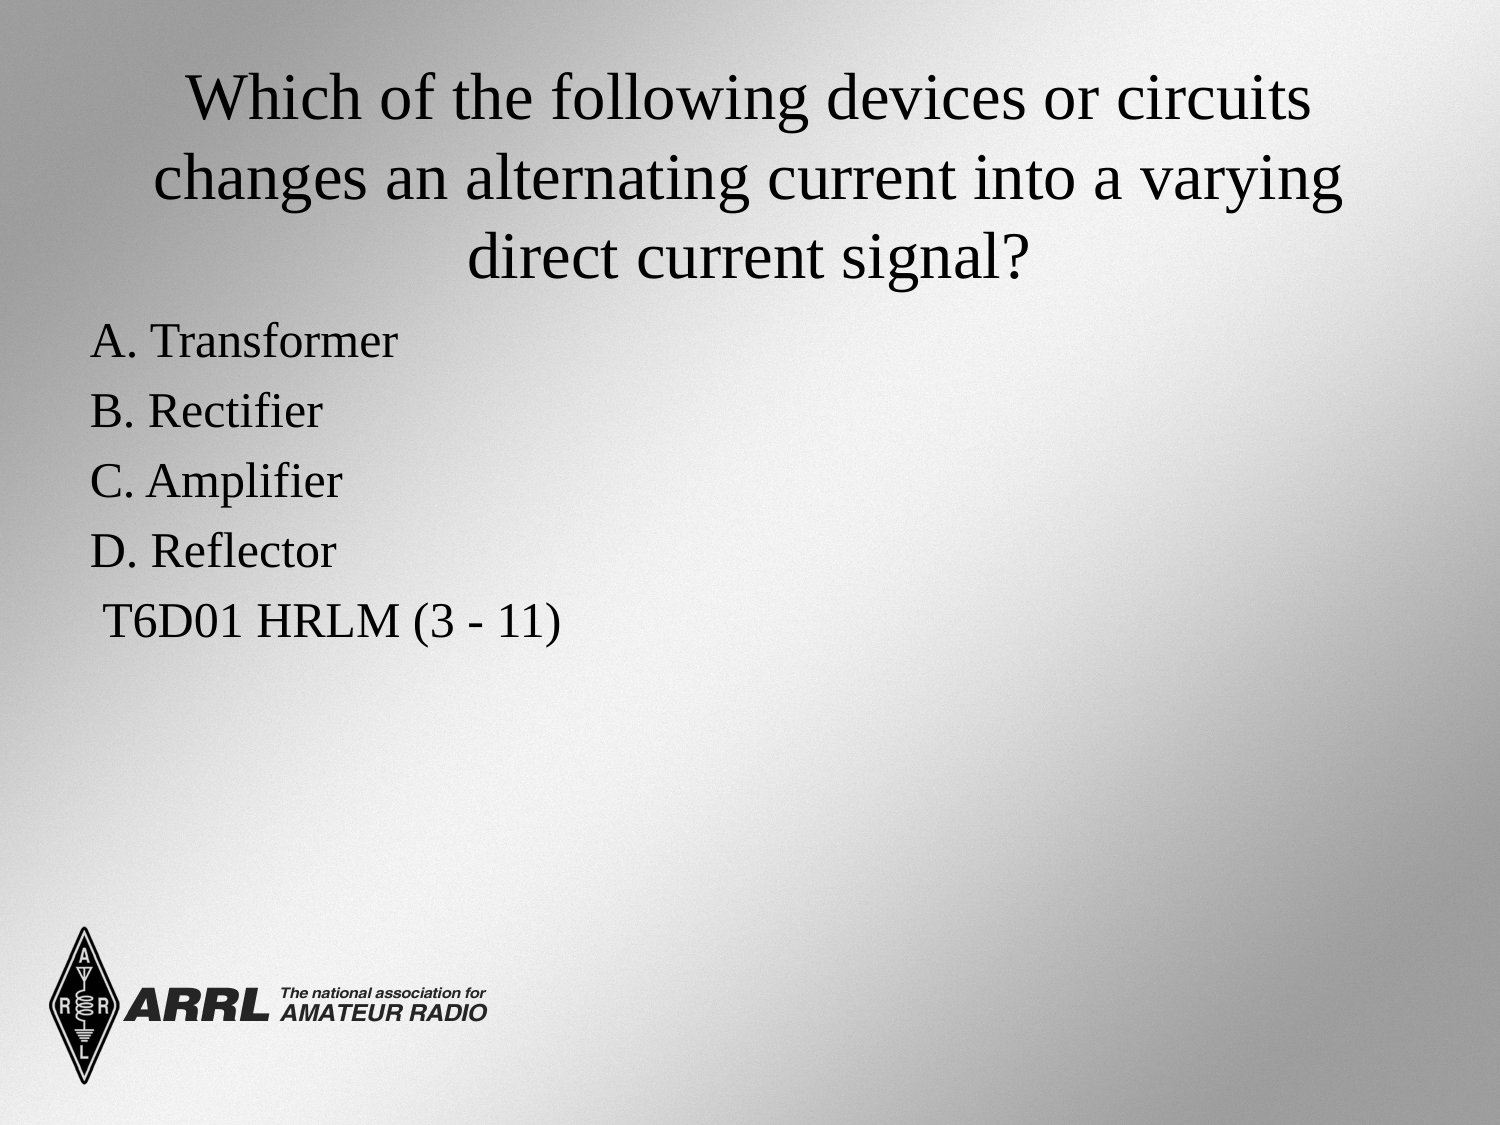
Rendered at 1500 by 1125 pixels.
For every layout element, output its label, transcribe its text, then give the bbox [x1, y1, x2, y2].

list A. Transformer B. Rectifier C. Amplifier D. Reflector T6D01 HRLM (3 - 11) [75, 299, 1425, 1005]
picture [0, 0, 1500, 1125]
title Which of the following devices or circuits changes an alternating current into a varying direct current signal? [75, 45, 1425, 233]
